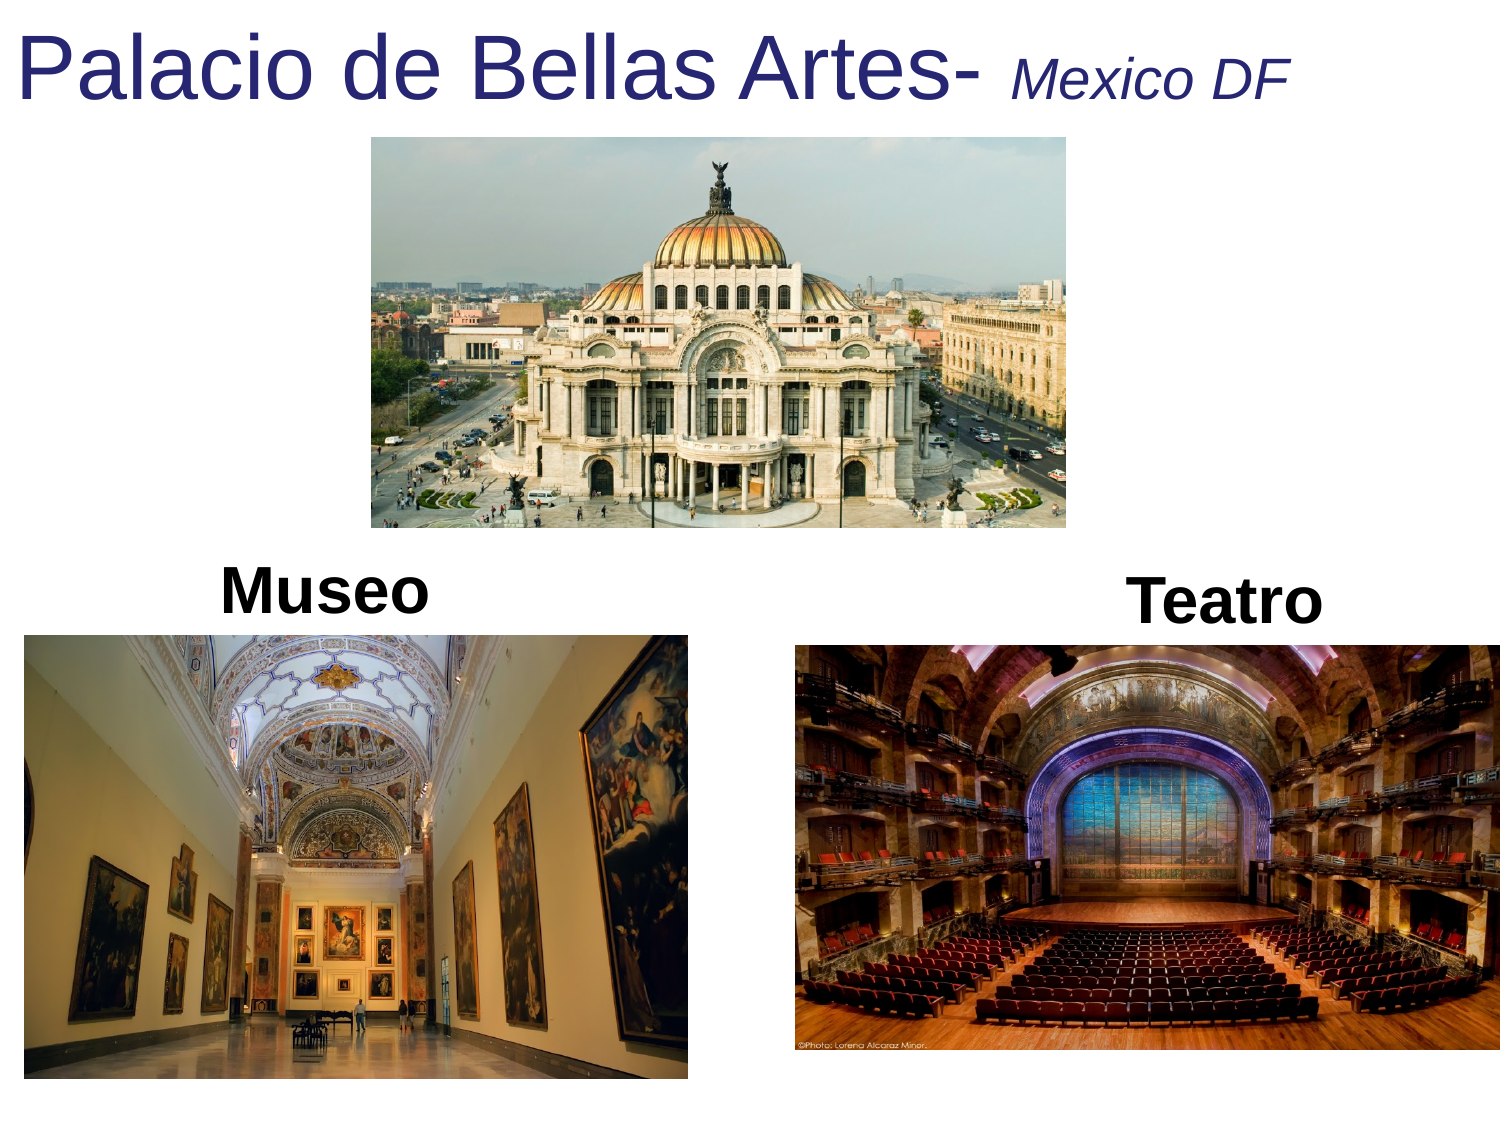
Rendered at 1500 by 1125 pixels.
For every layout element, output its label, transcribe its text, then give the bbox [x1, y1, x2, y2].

picture [24, 634, 688, 1080]
text_box Teatro [987, 549, 1463, 644]
title Palacio de Bellas Artes- Mexico DF [0, 0, 1500, 138]
picture [795, 645, 1500, 1051]
picture [371, 137, 1066, 528]
text_box Museo [87, 539, 563, 633]
